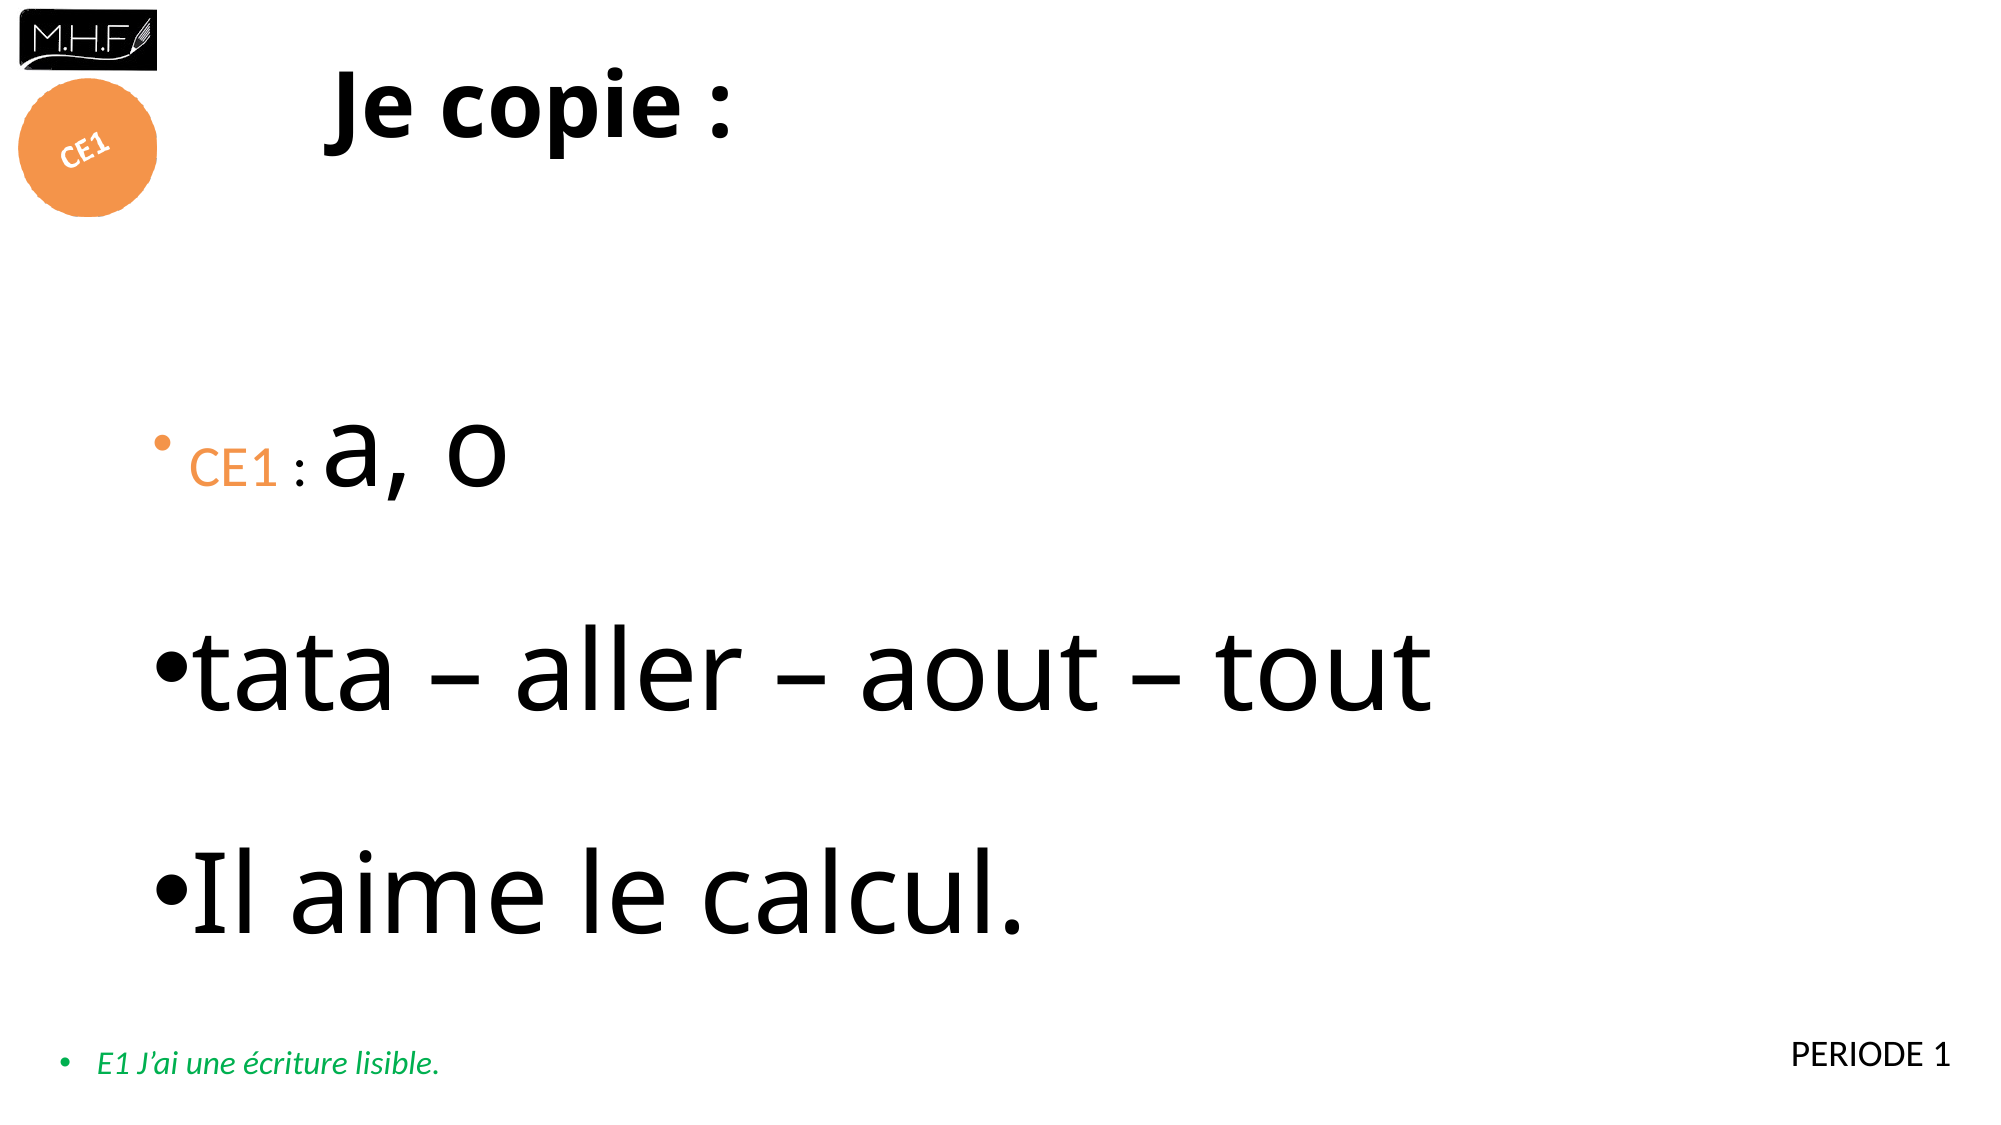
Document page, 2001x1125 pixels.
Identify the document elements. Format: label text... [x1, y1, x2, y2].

text_box E1 J’ai une écriture lisible. [44, 1038, 1346, 1092]
title Je copie : [316, 0, 1863, 218]
text_box PERIODE 1 [1362, 1021, 1967, 1082]
picture [18, 78, 157, 218]
picture [16, 7, 157, 74]
list CE1 : a, o tata – aller – aout – tout Il aime le calcul. [137, 299, 1863, 1014]
